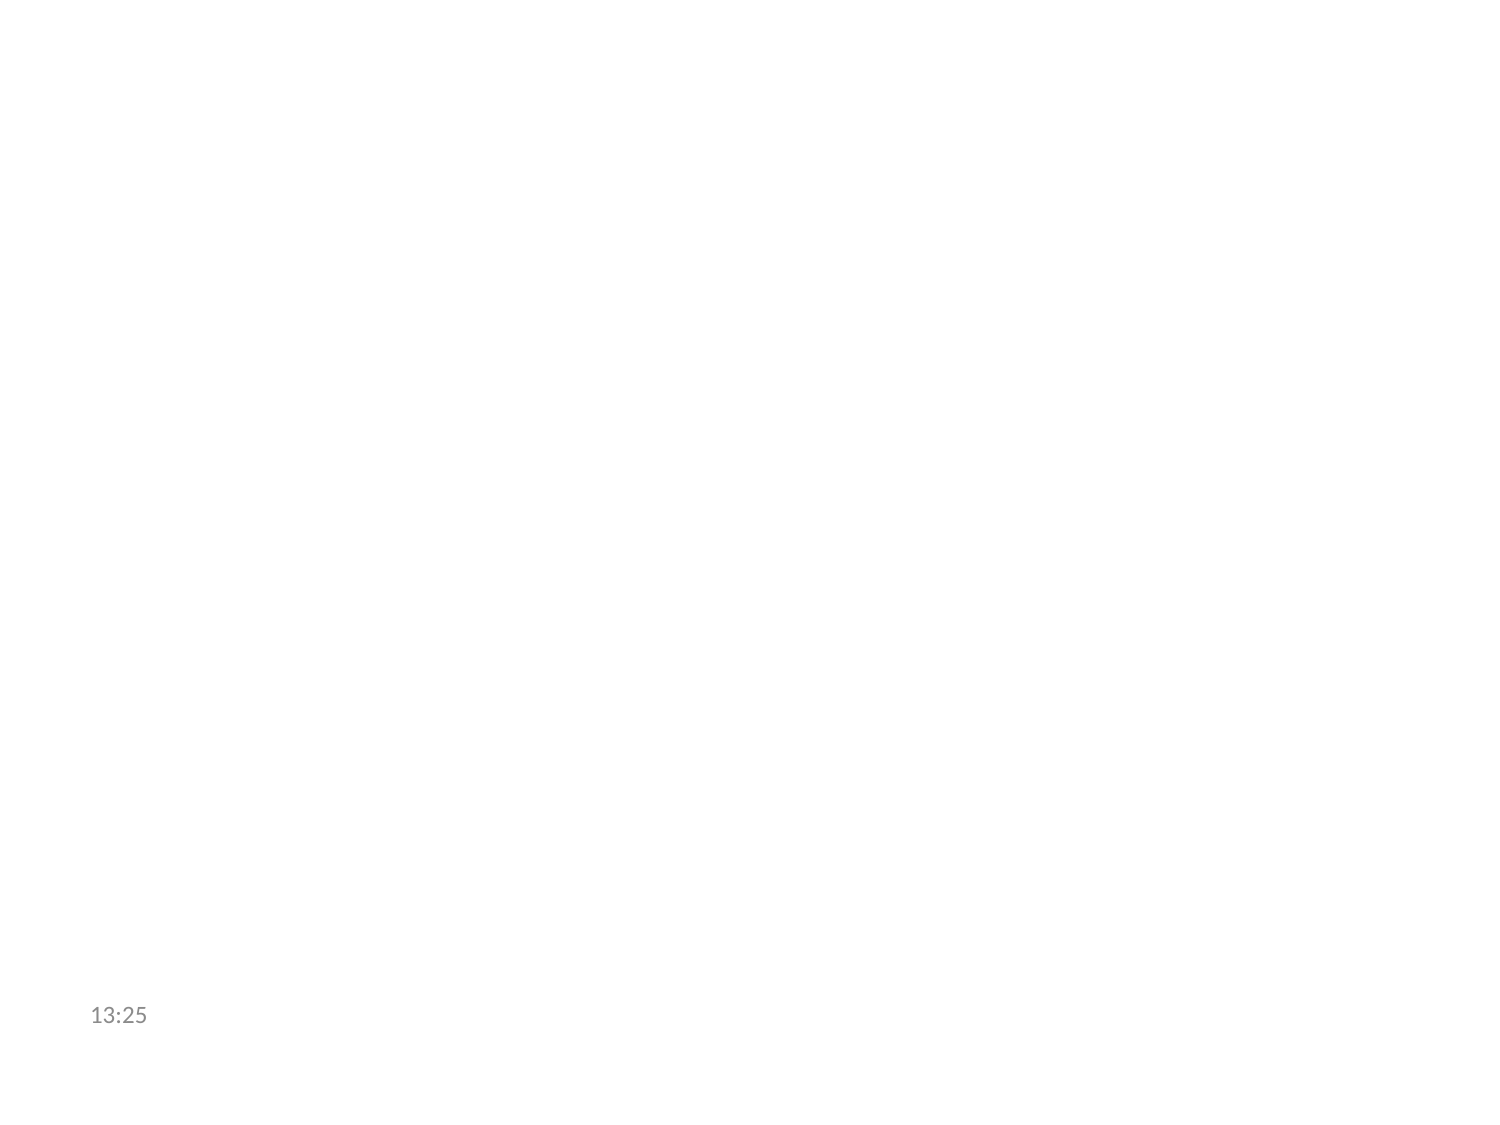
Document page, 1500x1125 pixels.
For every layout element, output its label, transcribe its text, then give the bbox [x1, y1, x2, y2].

text_box 15:35 [75, 983, 425, 1044]
